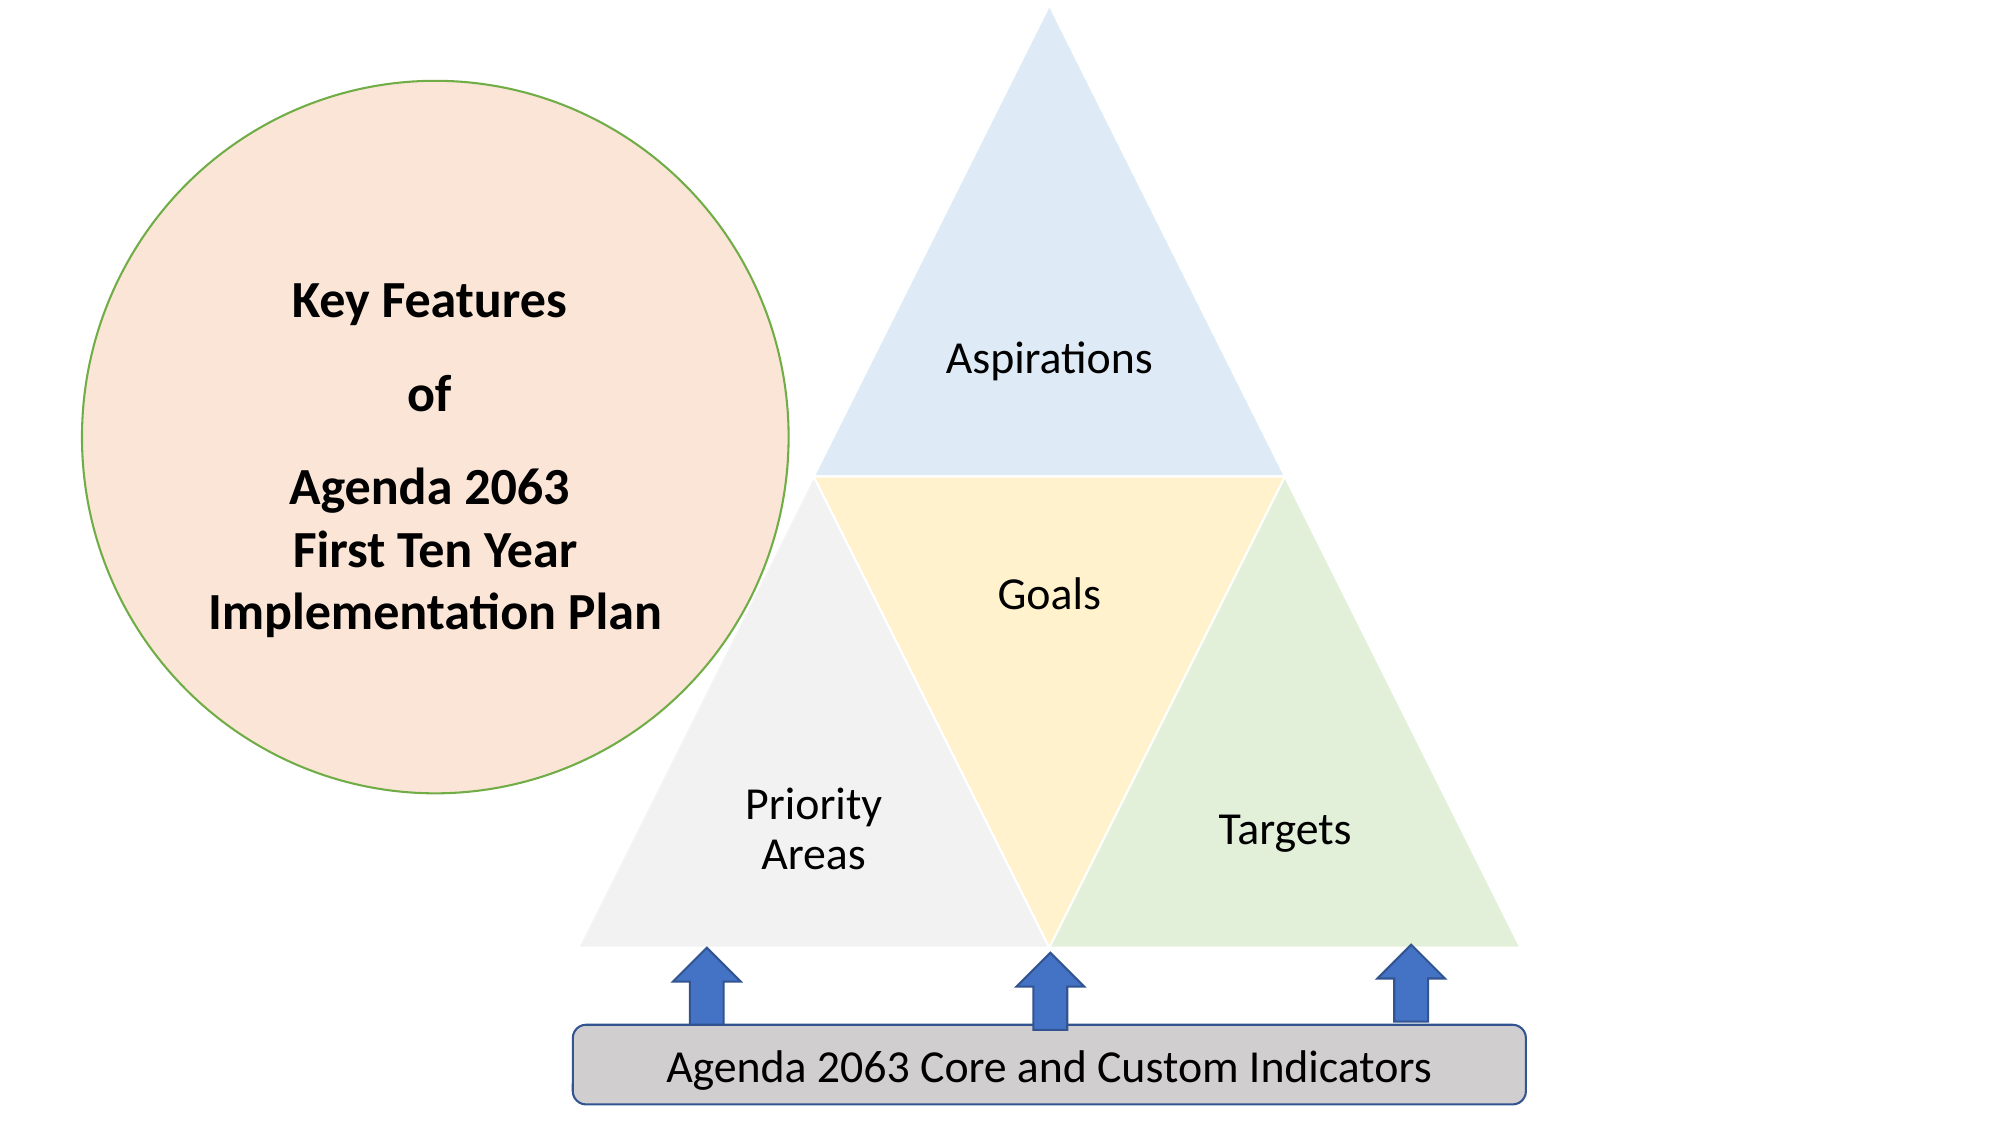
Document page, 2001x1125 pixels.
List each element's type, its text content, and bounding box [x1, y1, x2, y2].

text_box [670, 948, 744, 1026]
text_box [1374, 948, 1448, 1023]
text_box [1014, 951, 1087, 1031]
text_box Key Features of Agenda 2063 First Ten Year Implementation Plan [80, 94, 333, 780]
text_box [333, 5, 1766, 948]
text_box Agenda 2063 Core and Custom Indicators [571, 1023, 1527, 1106]
